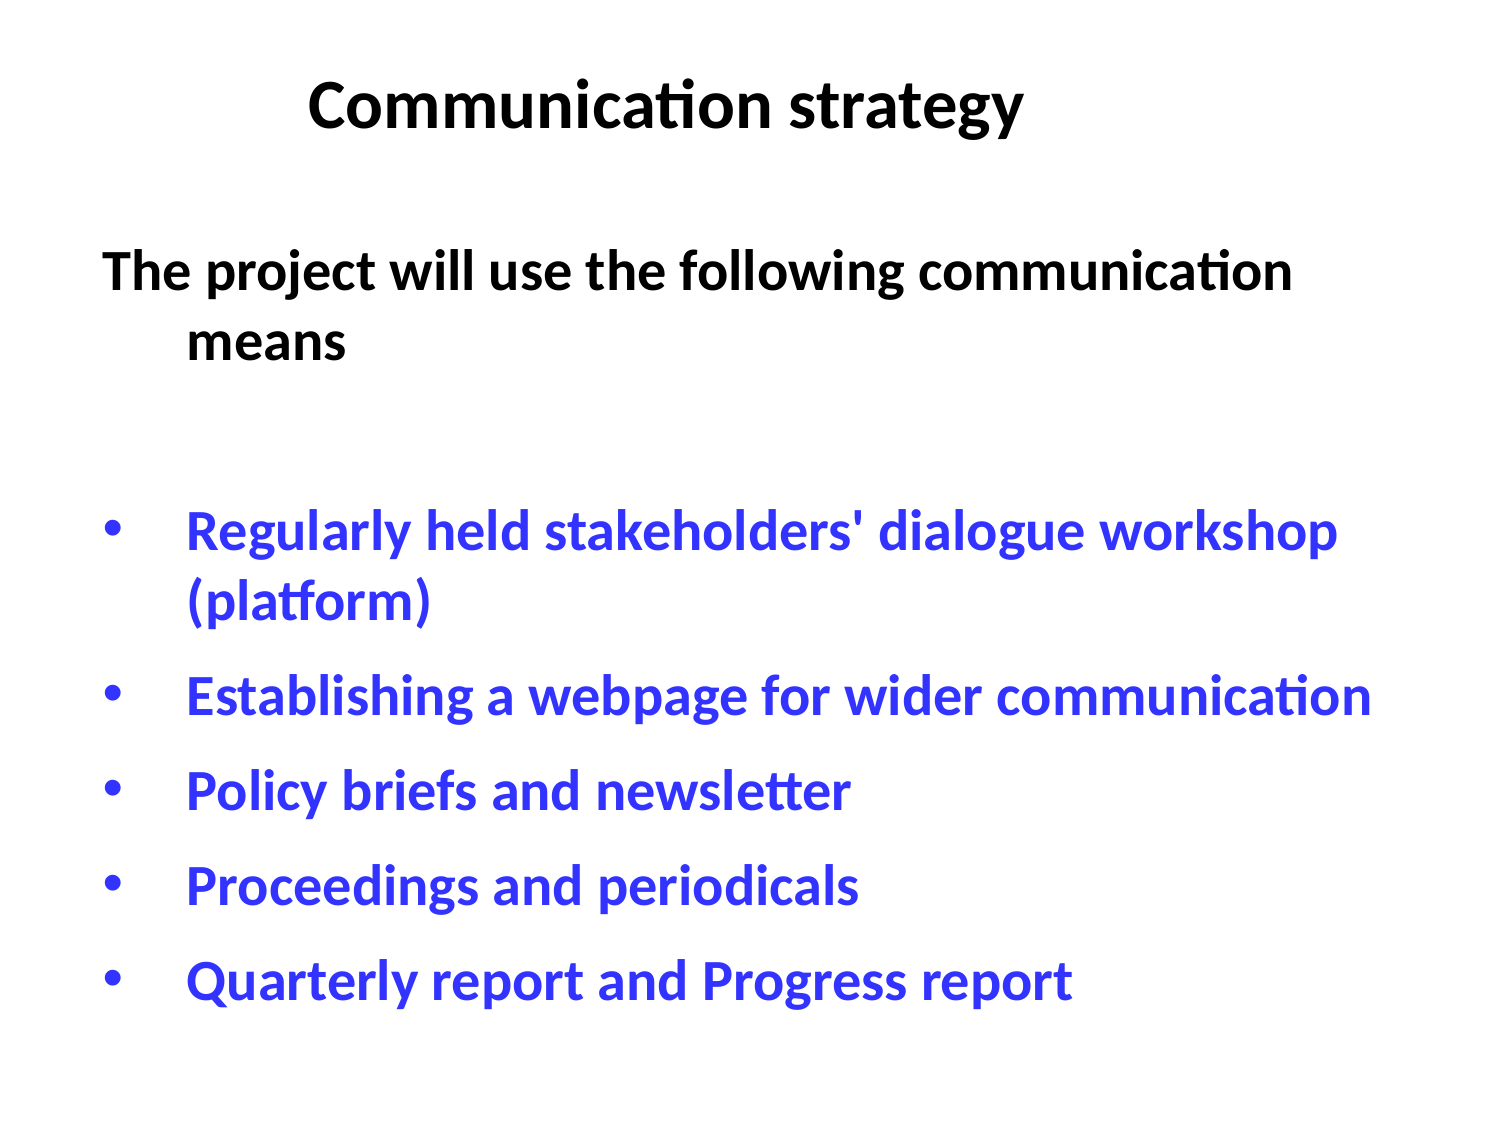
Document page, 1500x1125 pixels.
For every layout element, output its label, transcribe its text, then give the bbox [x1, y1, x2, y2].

title Communication strategy [37, 50, 1313, 151]
subtitle The project will use the following communication means Regularly held stakeholders' dialogue workshop (platform) Establishing a webpage for wider communication Policy briefs and newsletter Proceedings and periodicals Quarterly report and Progress report [87, 224, 1413, 1013]
